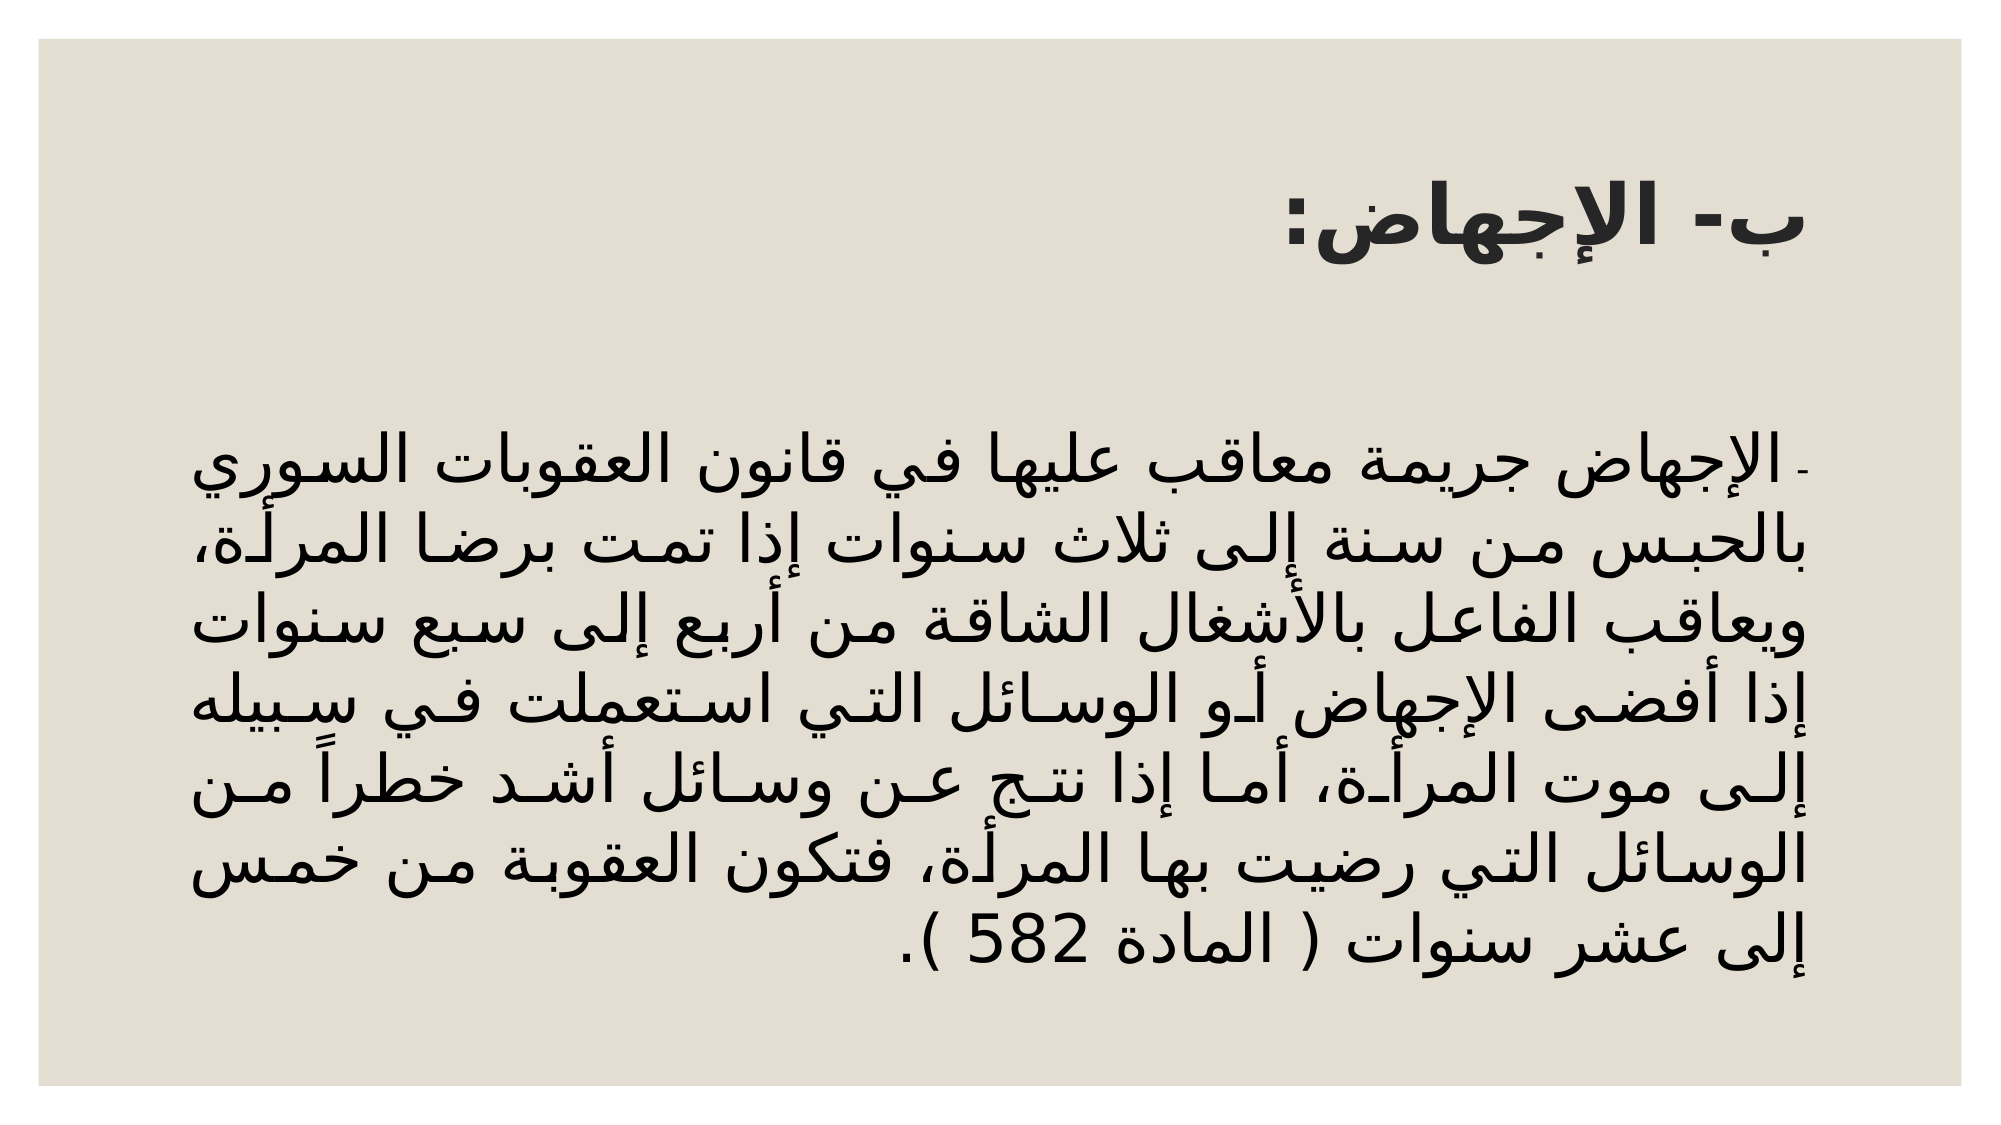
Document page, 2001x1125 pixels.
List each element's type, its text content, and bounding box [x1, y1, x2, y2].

list - الإجهاض جريمة معاقب عليها في قانون العقوبات السوري بالحبس من سنة إلى ثلاث سنوات إذا تمت برضا المرأة، ويعاقب الفاعل بالأشغال الشاقة من أربع إلى سبع سنوات إذا أفضى الإجهاض أو الوسائل التي استعملت في سبيله إلى موت المرأة، أما إذا نتج عن وسائل أشد خطراً من الوسائل التي رضيت بها المرأة، فتكون العقوبة من خمس إلى عشر سنوات ( المادة 582 ). [174, 345, 1825, 990]
title ب- الإجهاض: [174, 105, 1825, 331]
